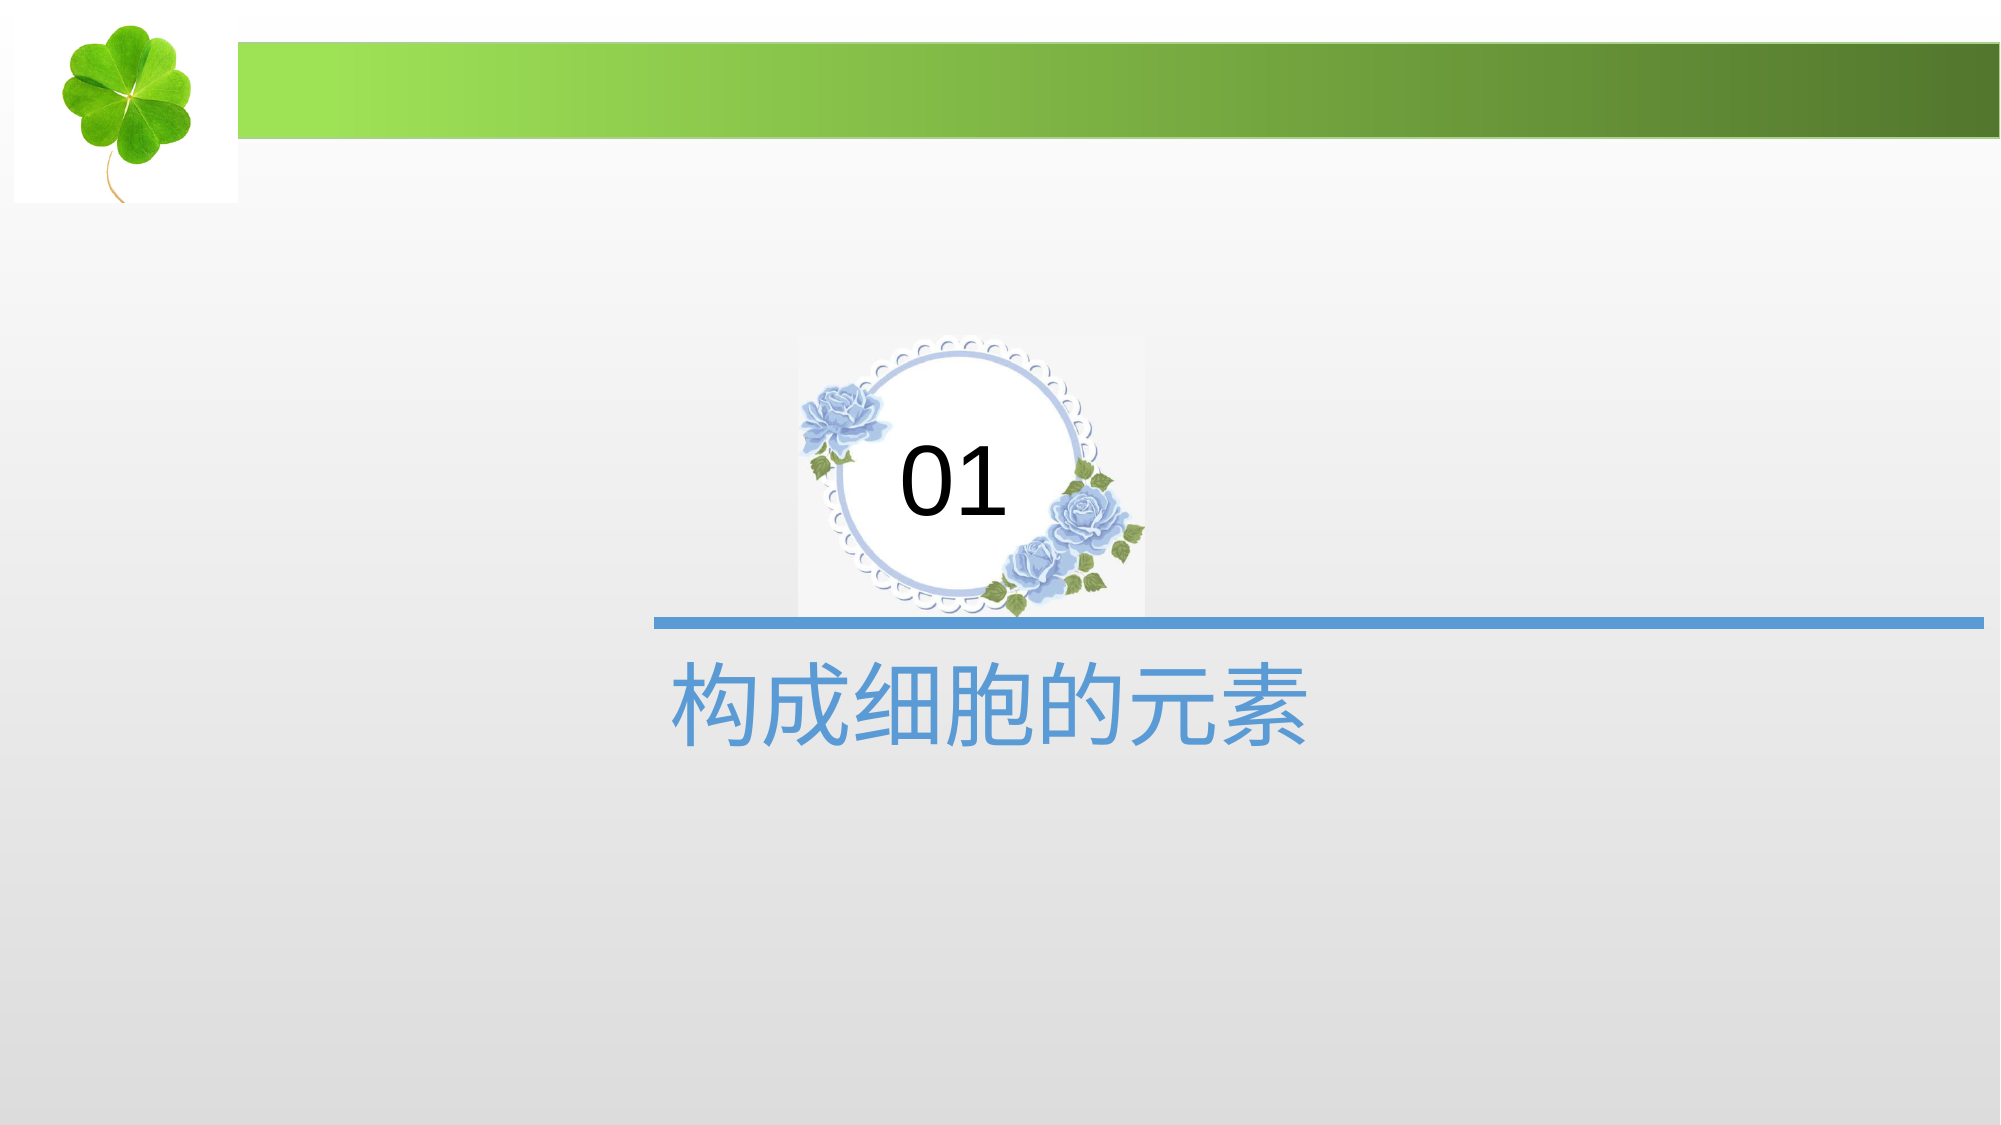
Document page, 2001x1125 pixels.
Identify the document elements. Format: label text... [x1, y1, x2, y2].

picture [14, 0, 238, 203]
text_box 构成细胞的元素 [654, 640, 1468, 765]
picture [798, 335, 1145, 620]
